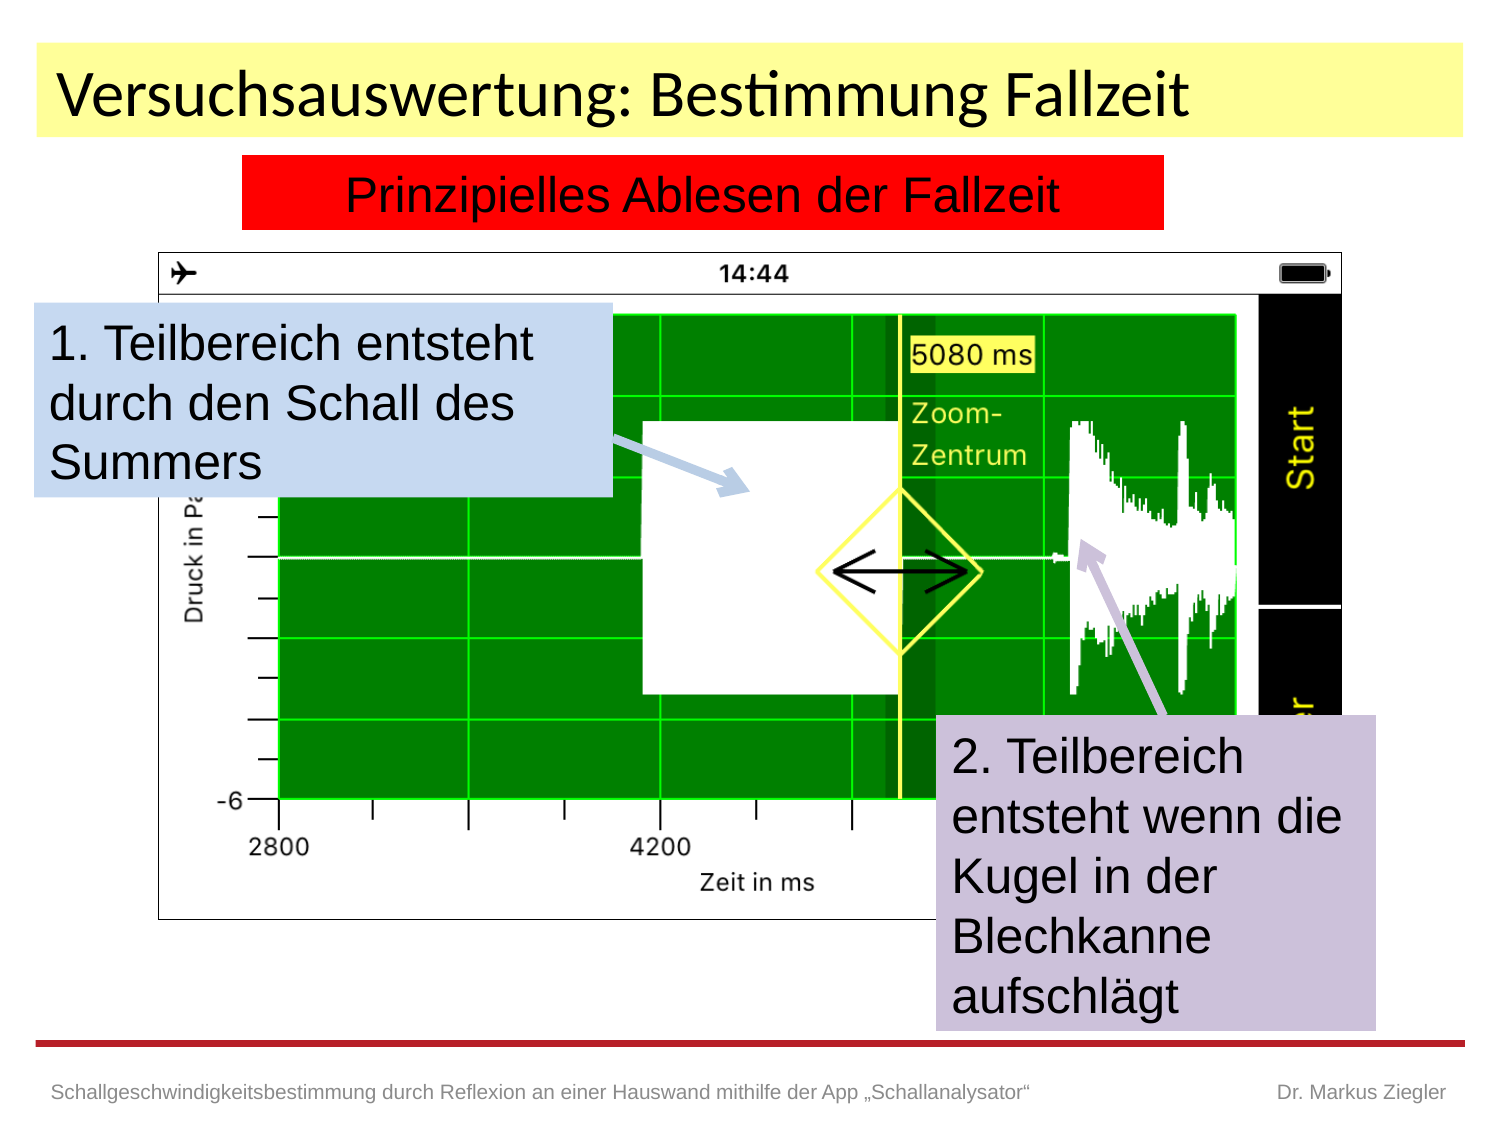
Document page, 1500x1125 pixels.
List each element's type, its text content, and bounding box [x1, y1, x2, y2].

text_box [612, 437, 751, 492]
text_box 1. Teilbereich entsteht durch den Schall des Summers [34, 302, 153, 498]
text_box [1080, 538, 1164, 717]
title Versuchsauswertung: Bestimmung Fallzeit [41, 42, 1459, 149]
footer Schallgeschwindigkeitsbestimmung durch Reflexion an einer Hauswand mithilfe der App „Schallanalysator“ Dr. Markus Ziegler [35, 1061, 1471, 1122]
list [158, 252, 1342, 920]
text_box 2. Teilbereich entsteht wenn die Kugel in der Blechkanne aufschlägt [936, 715, 1376, 1031]
text_box Prinzipielles Ablesen der Fallzeit [242, 155, 1164, 230]
